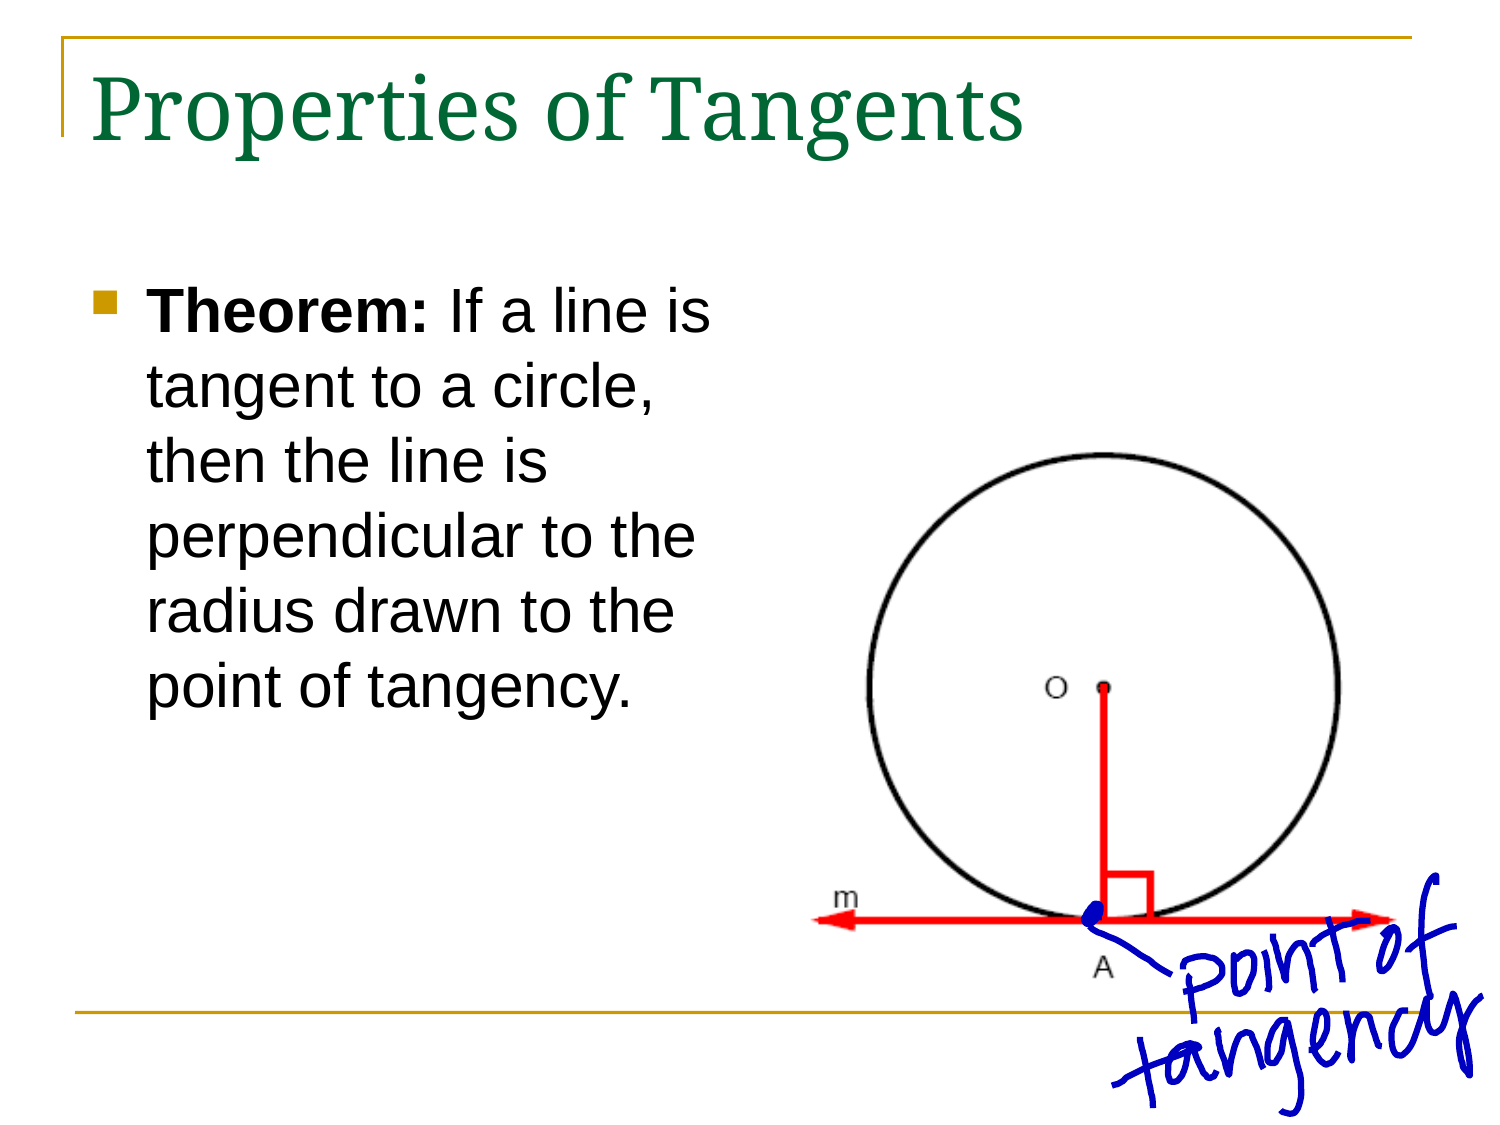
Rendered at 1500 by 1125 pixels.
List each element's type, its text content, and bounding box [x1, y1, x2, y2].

text_box [1390, 992, 1484, 1077]
text_box [1190, 1002, 1196, 1024]
picture [774, 449, 1423, 993]
title Properties of Tangents [74, 45, 1426, 233]
text_box [1308, 1009, 1340, 1066]
text_box [1427, 874, 1437, 935]
text_box [1216, 1028, 1265, 1076]
list Theorem: If a line is tangent to a circle, then the line is perpendicular to the radius drawn to the point of tangency. [74, 262, 751, 1101]
text_box [1139, 1036, 1147, 1066]
text_box [1427, 940, 1434, 998]
text_box [1111, 1042, 1218, 1087]
text_box [1147, 1081, 1154, 1109]
text_box [1427, 925, 1457, 943]
text_box [1266, 1019, 1302, 1115]
text_box [1345, 1010, 1382, 1062]
